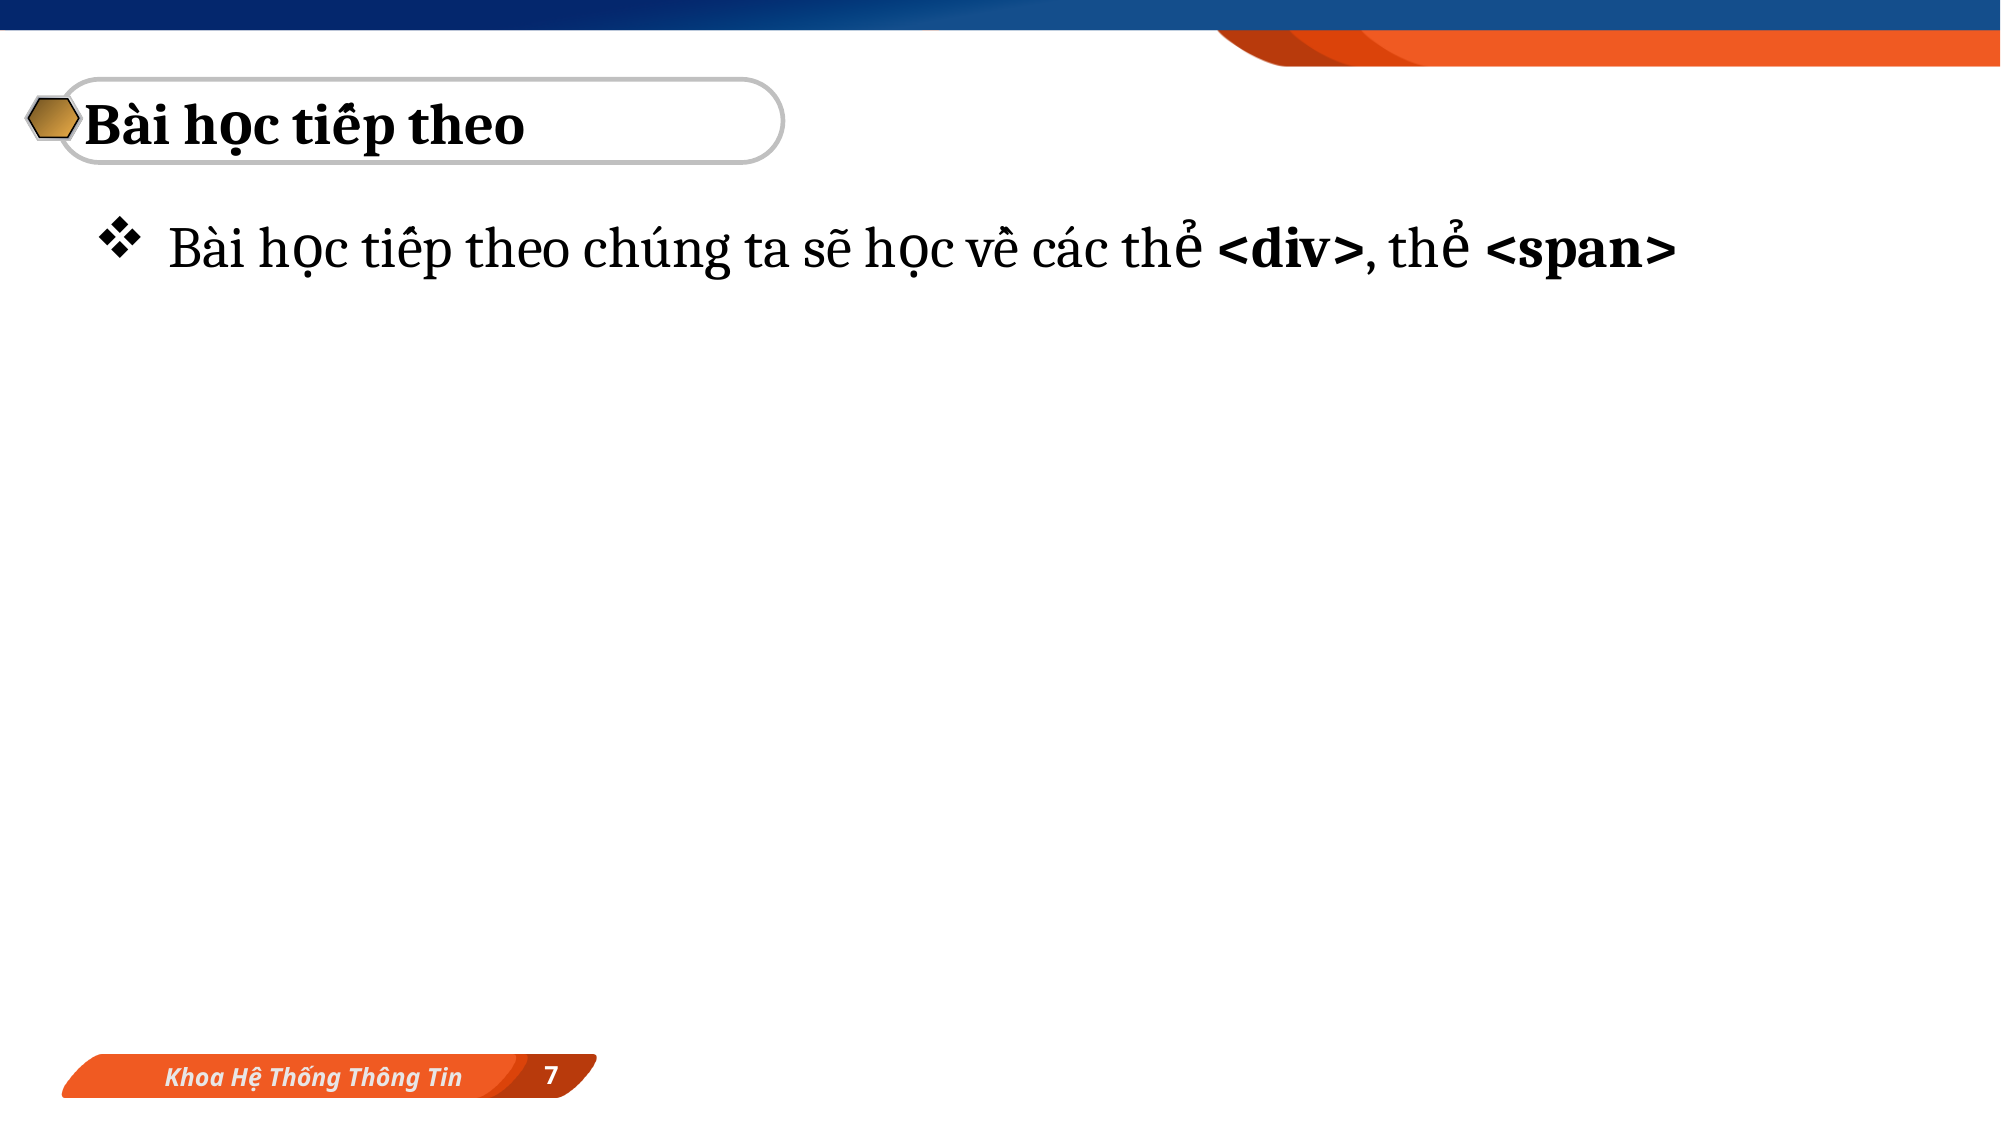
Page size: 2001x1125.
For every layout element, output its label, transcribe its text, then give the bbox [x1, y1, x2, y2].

slide_number 7 [508, 1046, 574, 1106]
footer Khoa Hệ Thống Thông Tin [119, 1054, 508, 1098]
picture [34, 1017, 624, 1125]
picture [0, 0, 2001, 71]
text_box Bài học tiếp theo chúng ta sẽ học về các thẻ <div>, thẻ <span> [78, 201, 1940, 287]
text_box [24, 78, 784, 163]
